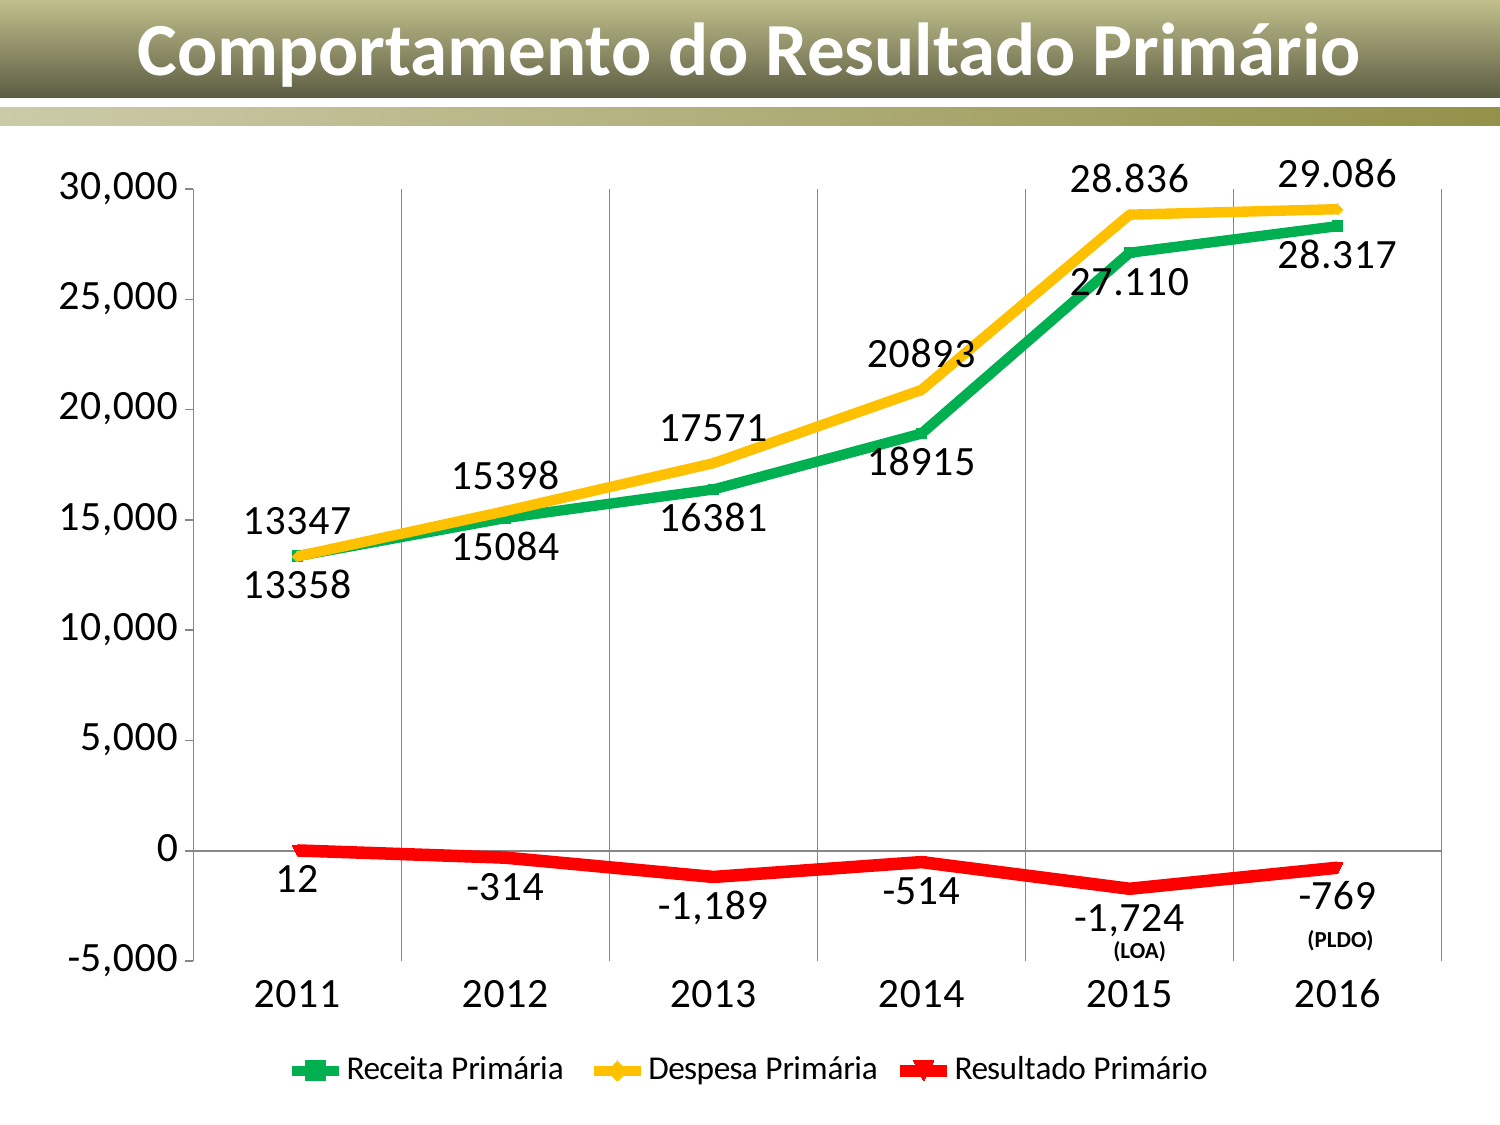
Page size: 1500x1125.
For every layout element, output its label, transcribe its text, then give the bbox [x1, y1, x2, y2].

text_box Comportamento do Resultado Primário [0, 0, 1500, 98]
text_box [0, 107, 1500, 126]
chart [29, 148, 1471, 1095]
